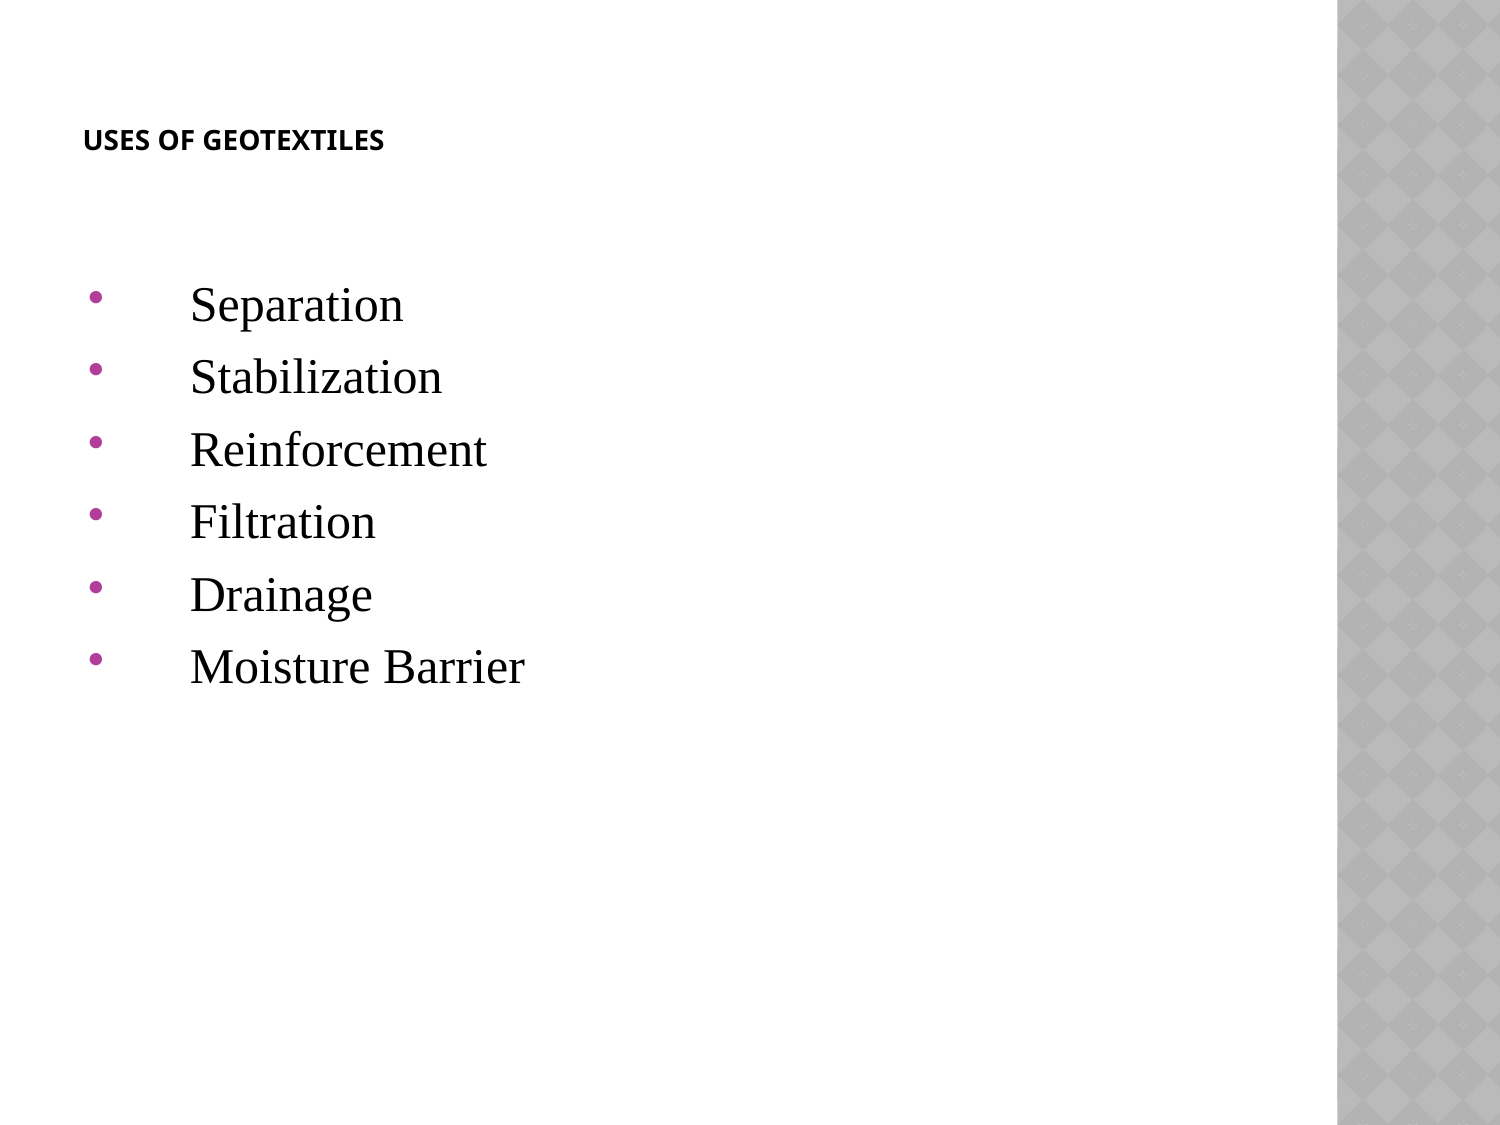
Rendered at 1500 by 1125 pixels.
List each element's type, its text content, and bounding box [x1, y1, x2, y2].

title Uses Of Geotextiles [75, 52, 1263, 240]
list Separation Stabilization Reinforcement Filtration Drainage Moisture Barrier [75, 264, 1263, 1059]
